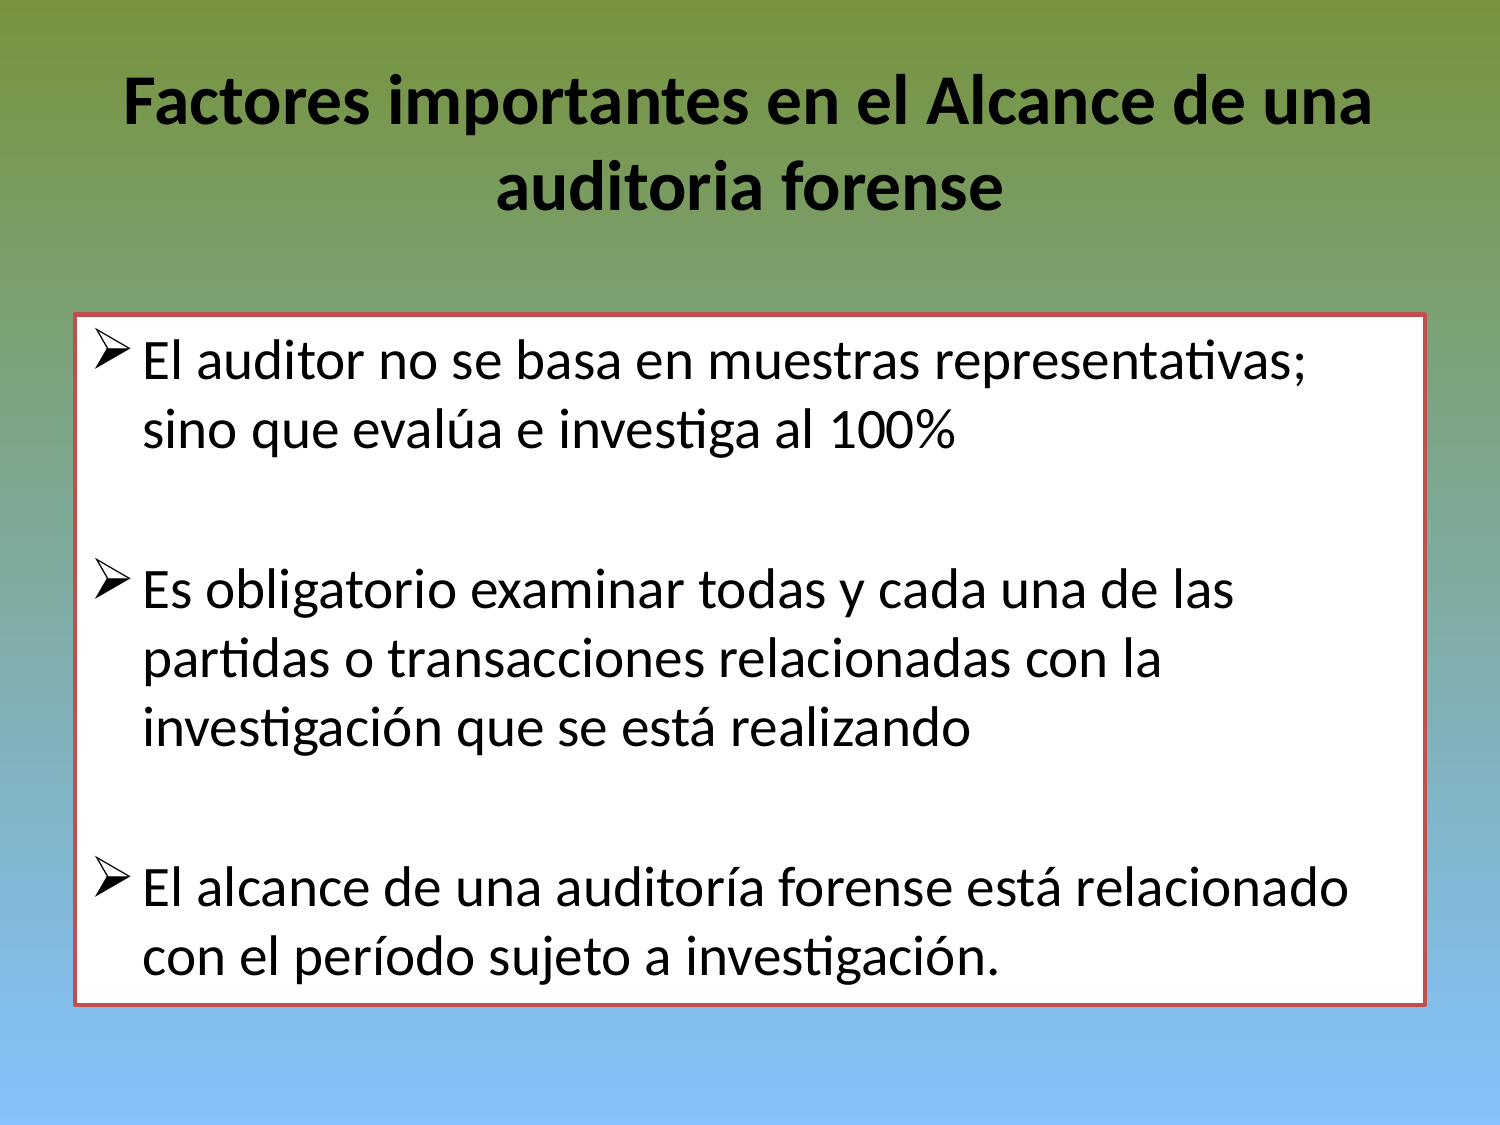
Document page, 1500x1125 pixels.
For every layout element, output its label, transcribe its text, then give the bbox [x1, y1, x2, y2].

list El auditor no se basa en muestras representativas; sino que evalúa e investiga al 100% Es obligatorio examinar todas y cada una de las partidas o transacciones relacionadas con la investigación que se está realizando El alcance de una auditoría forense está relacionado con el período sujeto a investigación. [73, 312, 1427, 1007]
title Factores importantes en el Alcance de una auditoria forense [75, 45, 1425, 233]
